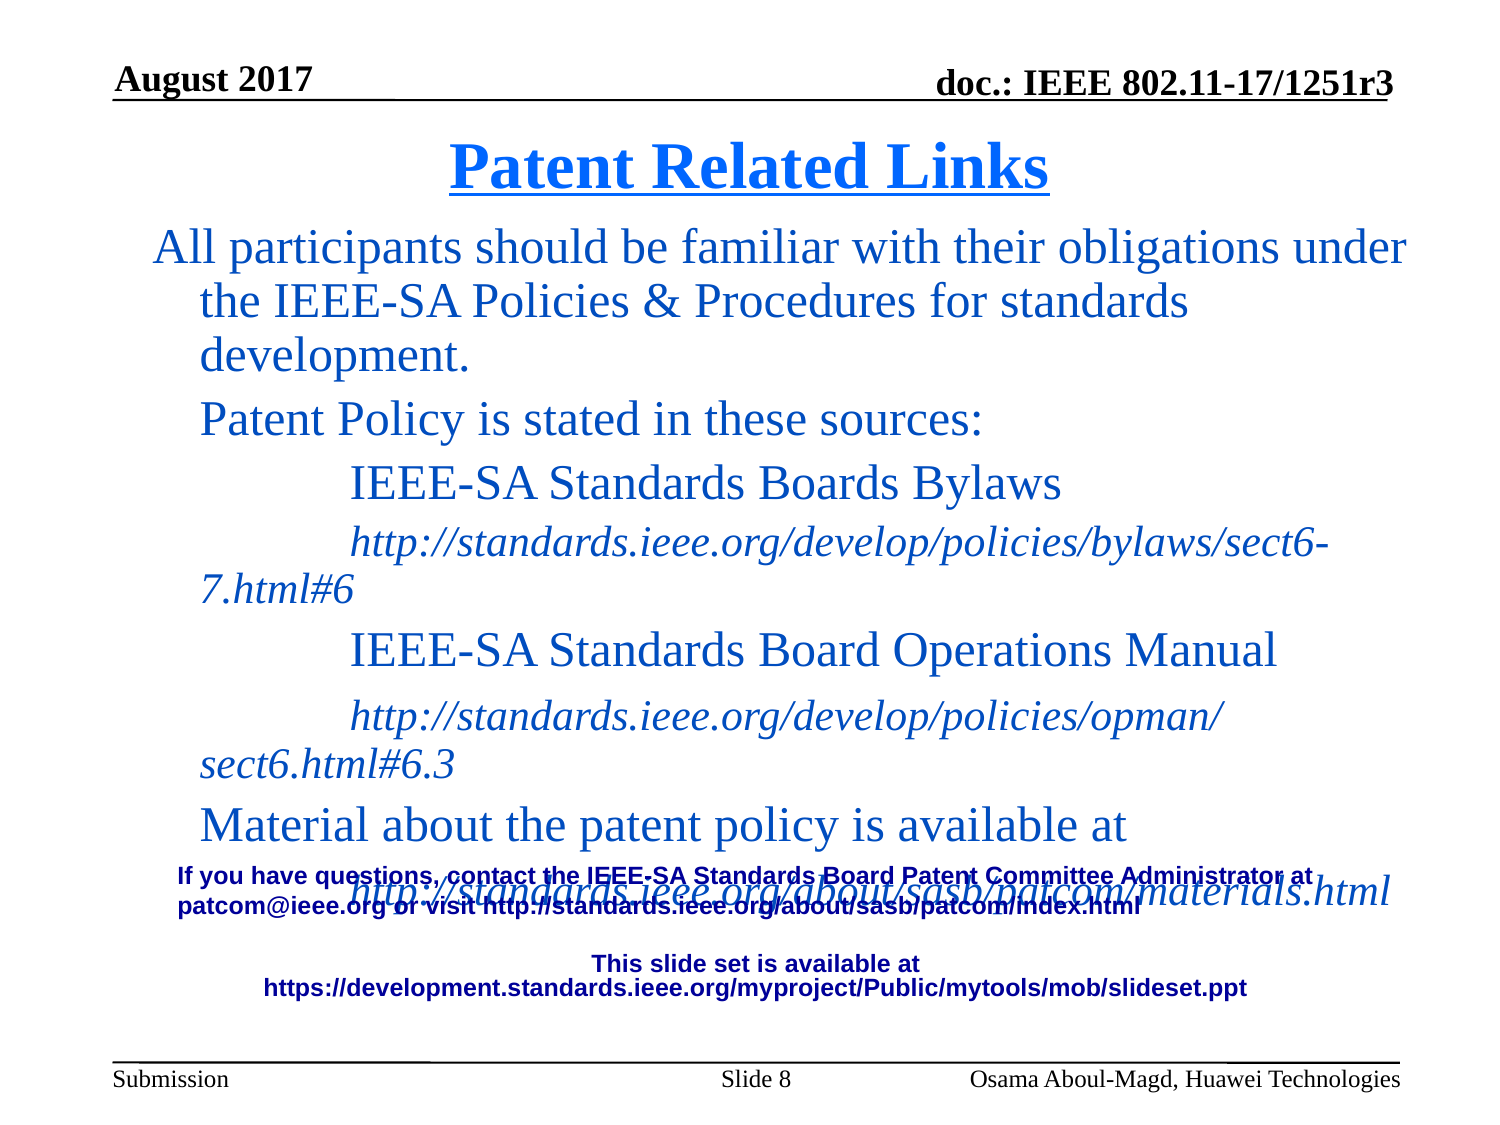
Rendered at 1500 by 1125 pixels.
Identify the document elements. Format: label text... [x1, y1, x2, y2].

slide_number Slide 8 [712, 1061, 800, 1123]
title Patent Related Links [112, 74, 1388, 212]
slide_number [114, 54, 423, 100]
footer Osama Aboul-Magd, Huawei Technologies [878, 1061, 1402, 1093]
text_box If you have questions, contact the IEEE-SA Standards Board Patent Committee Administrator at patcom@ieee.org or visit http://standards.ieee.org/about/sasb/patcom/index.html This slide set is available at https://development.standards.ieee.org/myproject/Public/mytools/mob/slideset.ppt [162, 851, 1350, 1009]
list All participants should be familiar with their obligations under the IEEE-SA Policies & Procedures for standards development. Patent Policy is stated in these sources: IEEE-SA Standards Boards Bylaws http://standards.ieee.org/develop/policies/bylaws/sect6-7.html#6 IEEE-SA Standards Board Operations Manual http://standards.ieee.org/develop/policies/opman/sect6.html#6.3 Material about the patent policy is available at http://standards.ieee.org/about/sasb/patcom/materials.html [62, 212, 1438, 888]
